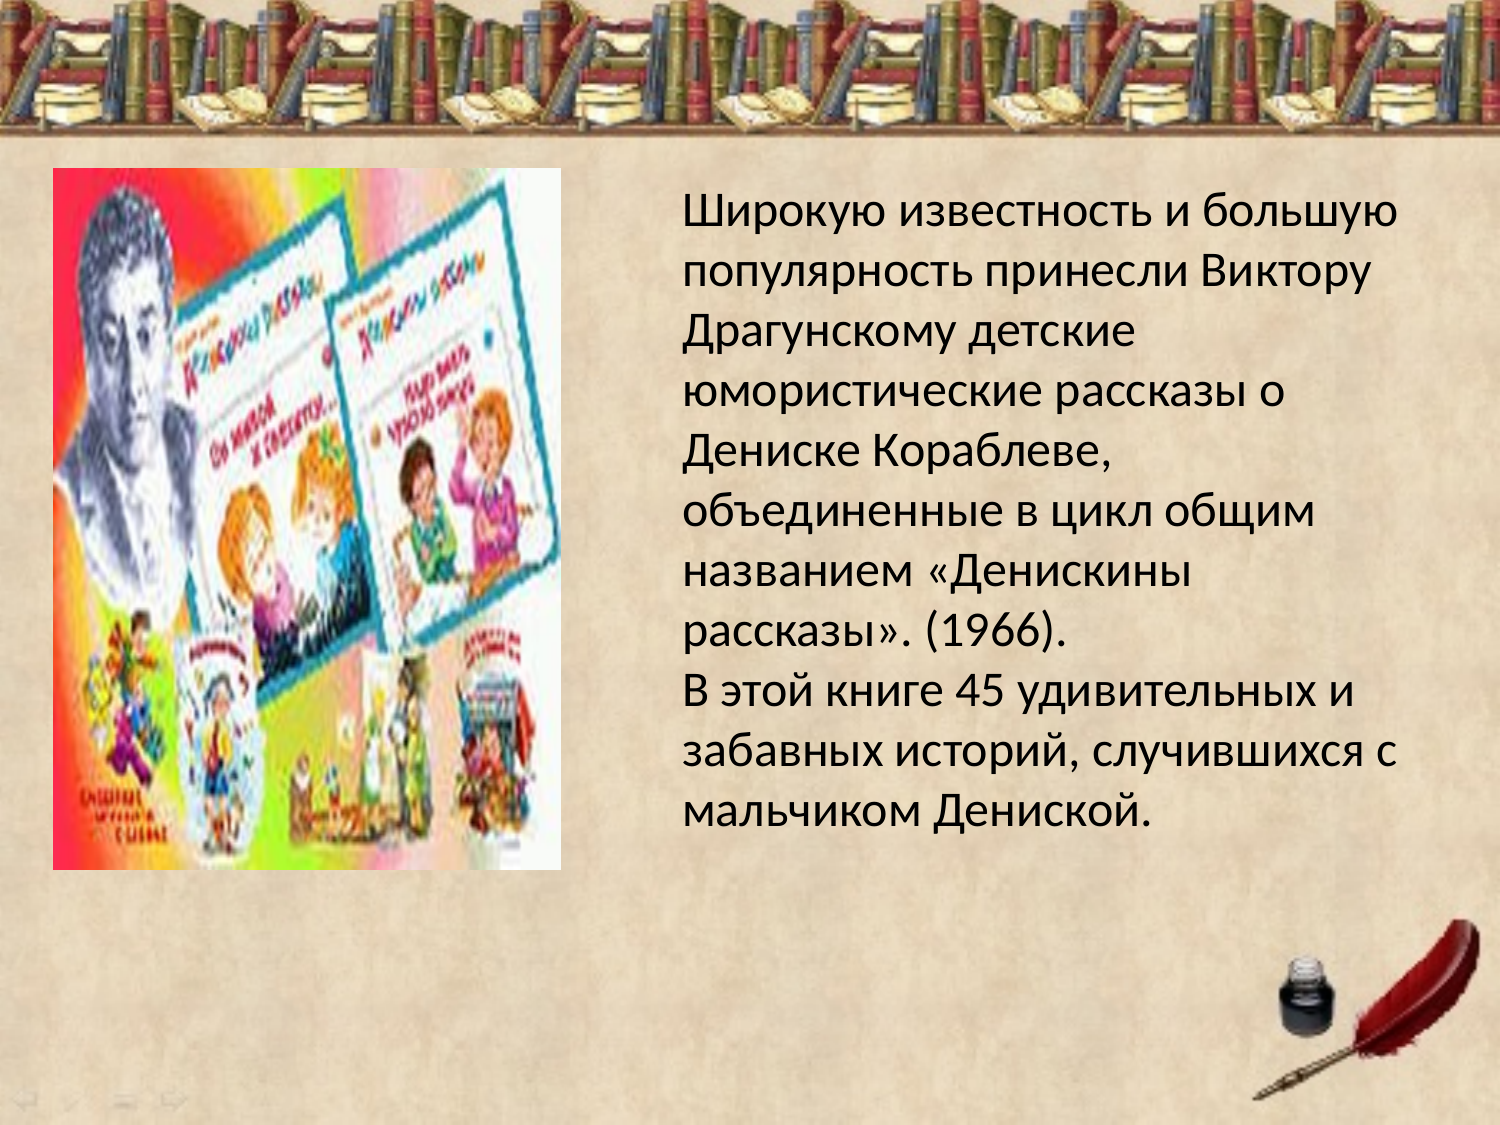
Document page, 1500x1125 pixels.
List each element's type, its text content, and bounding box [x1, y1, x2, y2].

text_box Широкую известность и большую популярность принесли Виктору Драгунскому детские юмористические рассказы о Дениске Кораблеве, объединенные в цикл общим названием «Денискины рассказы». (1966). В этой книге 45 удивительных и забавных историй, случившихся с мальчиком Дениской. [667, 168, 1418, 844]
picture [0, 0, 1500, 1125]
